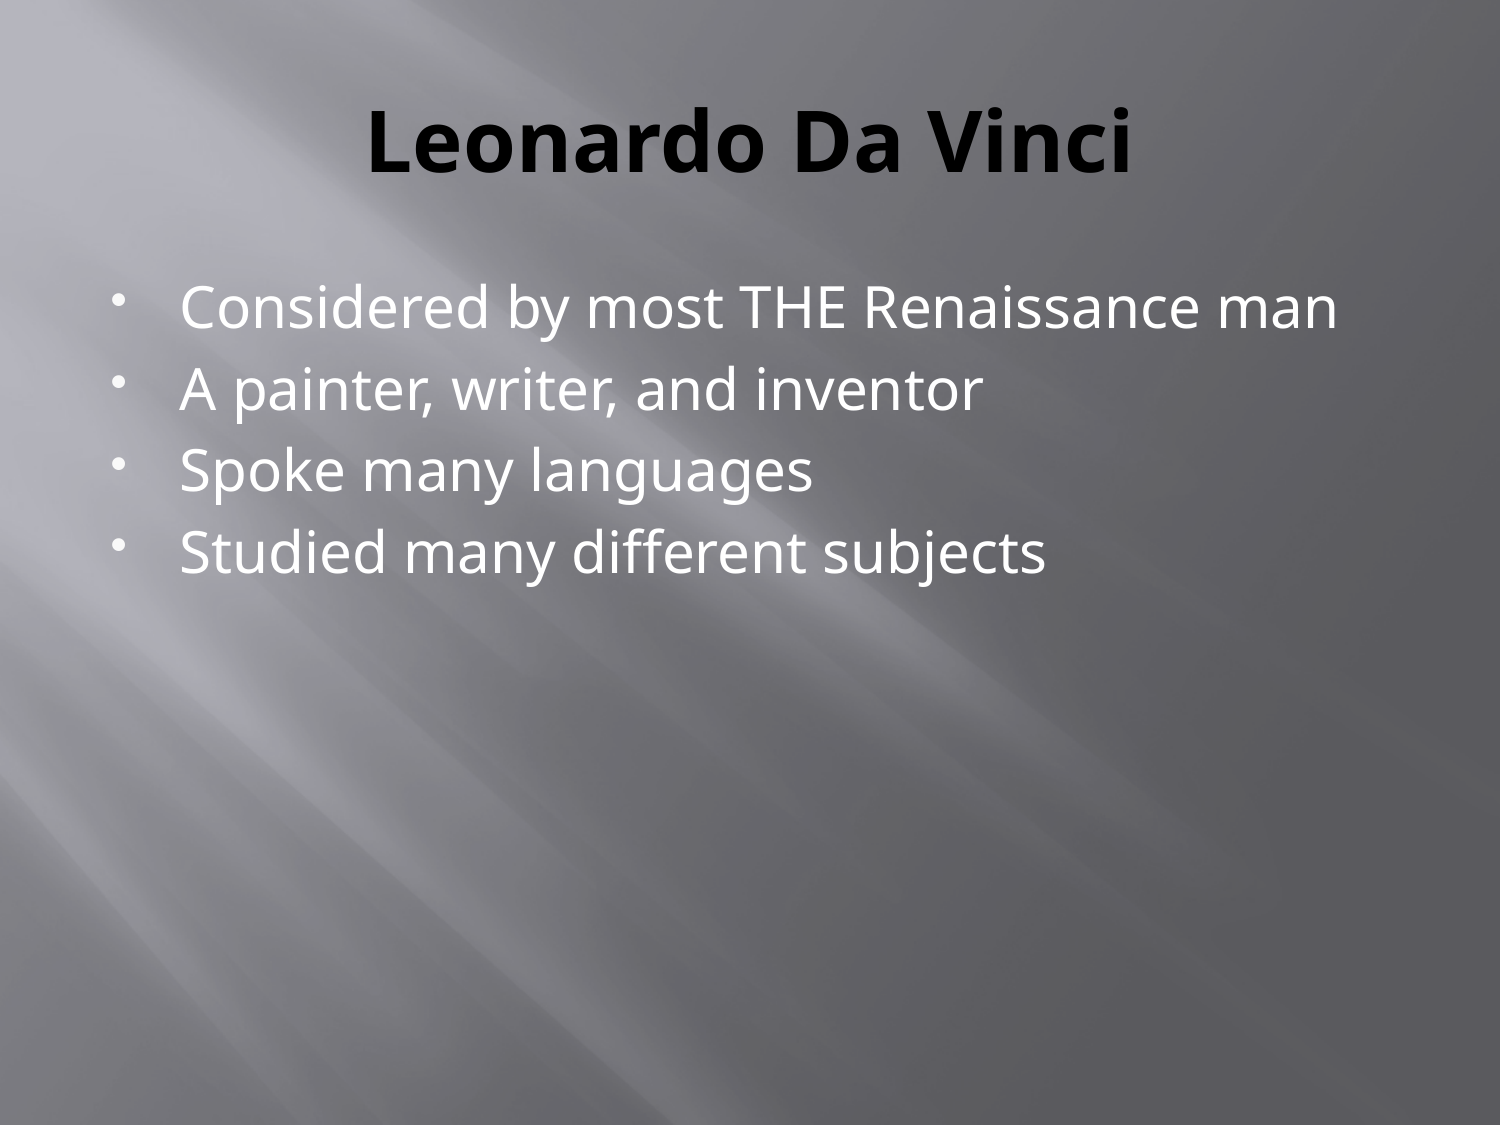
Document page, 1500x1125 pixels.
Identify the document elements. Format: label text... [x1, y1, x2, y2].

title Leonardo Da Vinci [75, 45, 1425, 233]
list Considered by most THE Renaissance man A painter, writer, and inventor Spoke many languages Studied many different subjects [75, 262, 1425, 1035]
